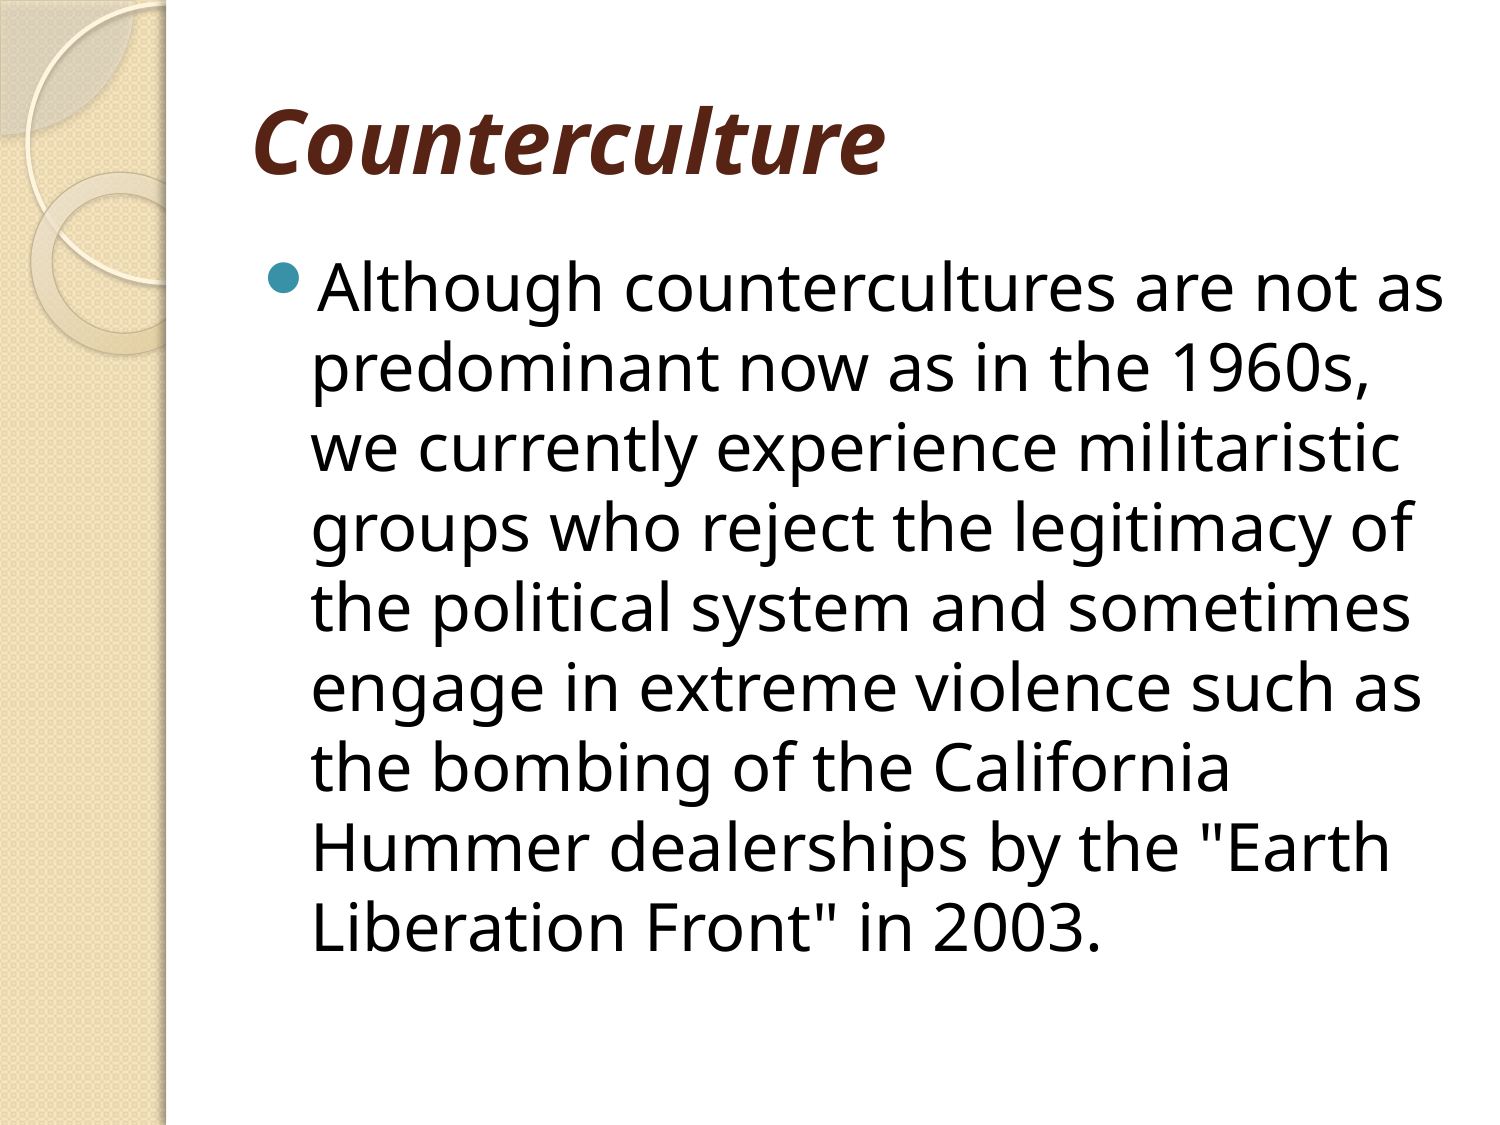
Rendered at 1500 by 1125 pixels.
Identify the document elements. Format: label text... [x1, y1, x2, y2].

title Counterculture [235, 45, 1466, 233]
list Although countercultures are not as predominant now as in the 1960s, we currently experience militaristic groups who reject the legitimacy of the political system and sometimes engage in extreme violence such as the bombing of the California Hummer dealerships by the "Earth Liberation Front" in 2003. [235, 237, 1466, 1025]
